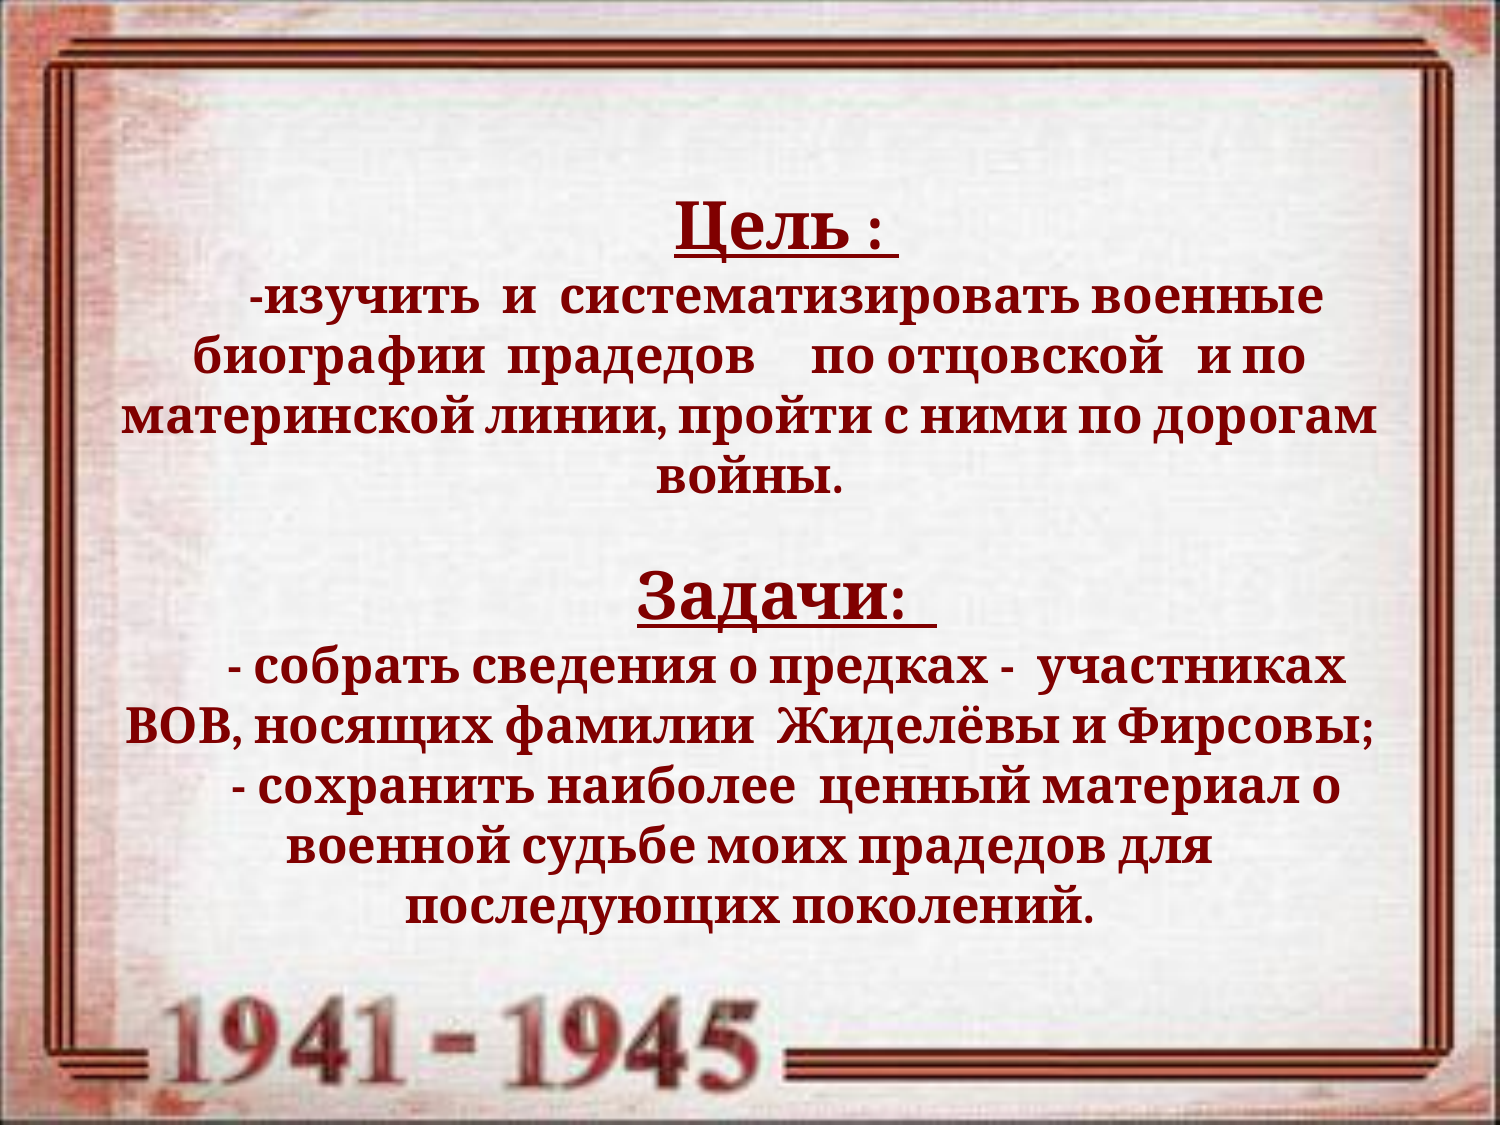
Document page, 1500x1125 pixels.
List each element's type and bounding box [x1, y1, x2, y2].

list [0, 0, 1500, 1125]
